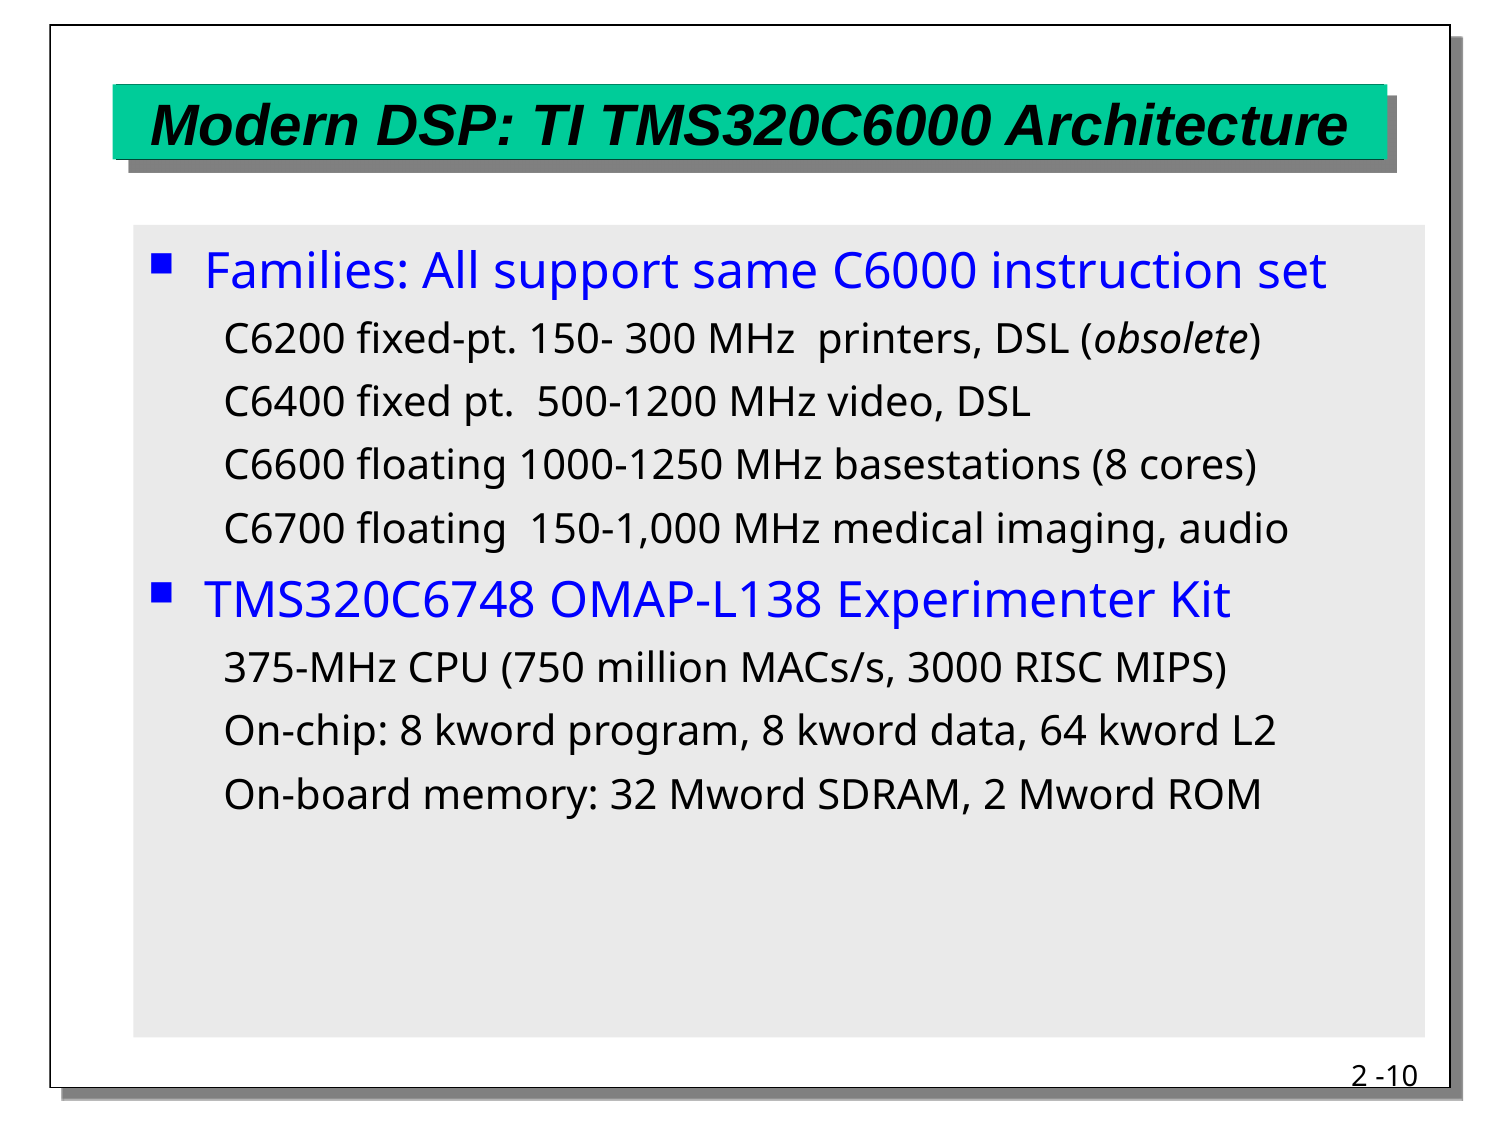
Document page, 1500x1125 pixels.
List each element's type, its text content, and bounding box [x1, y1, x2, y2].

list Families: All support same C6000 instruction set C6200 fixed-pt. 150- 300 MHz printers, DSL (obsolete) C6400 fixed pt. 500-1200 MHz video, DSL C6600 floating 1000-1250 MHz basestations (8 cores) C6700 floating 150-1,000 MHz medical imaging, audio TMS320C6748 OMAP-L138 Experimenter Kit 375-MHz CPU (750 million MACs/s, 3000 RISC MIPS) On-chip: 8 kword program, 8 kword data, 64 kword L2 On-board memory: 32 Mword SDRAM, 2 Mword ROM [133, 224, 1426, 1038]
title Modern DSP: TI TMS320C6000 Architecture [112, 84, 1388, 160]
